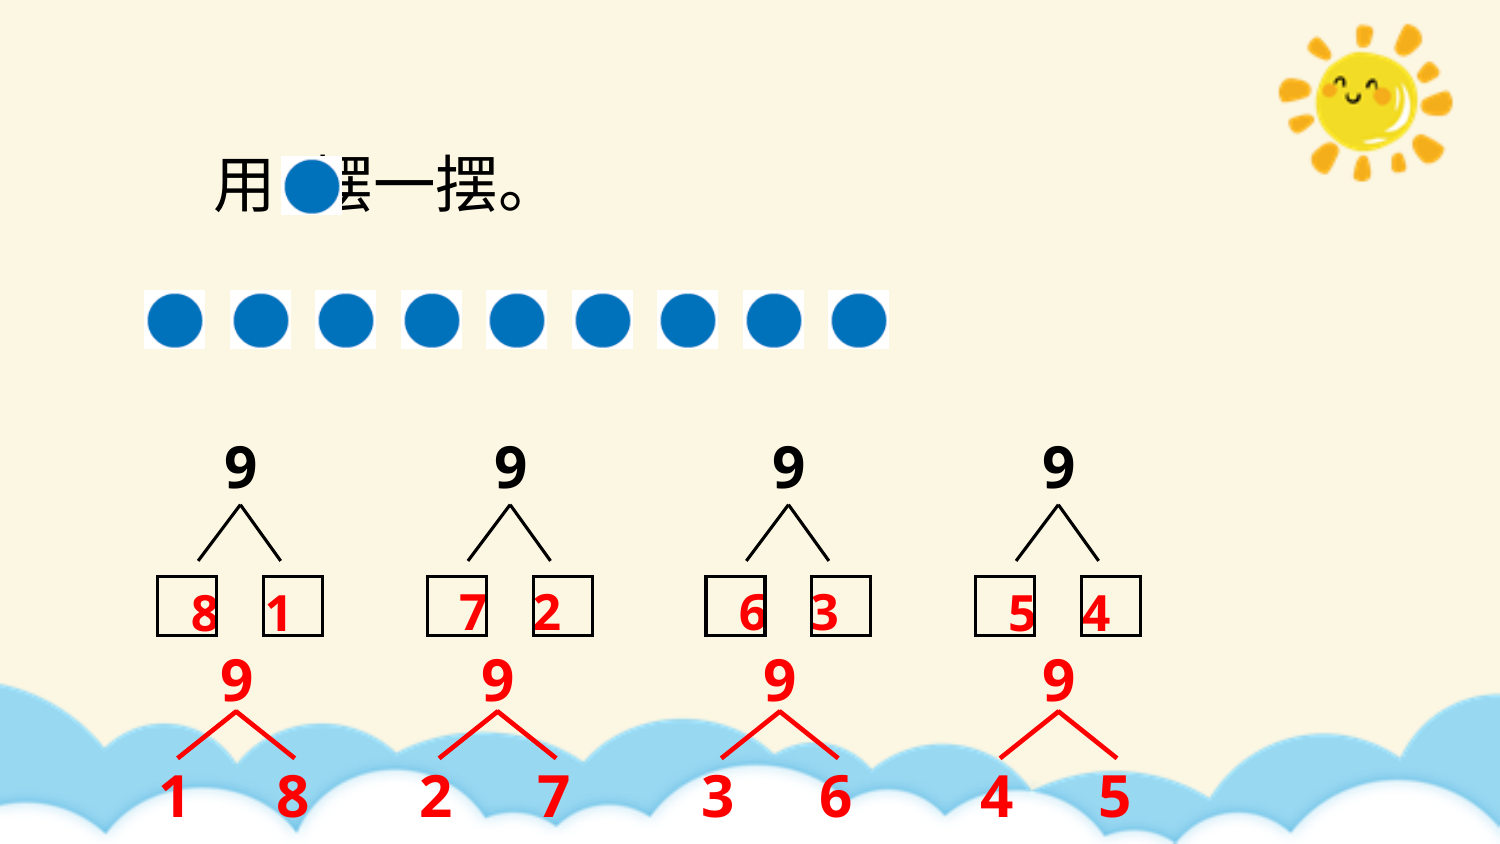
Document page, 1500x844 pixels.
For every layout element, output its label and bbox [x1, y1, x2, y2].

text_box [157, 422, 323, 634]
text_box [662, 635, 891, 838]
text_box [427, 422, 593, 634]
text_box [380, 635, 609, 838]
text_box [975, 422, 1141, 634]
text_box [198, 137, 1139, 229]
text_box [118, 635, 348, 838]
text_box [705, 422, 871, 634]
text_box [941, 635, 1170, 838]
picture [0, 0, 1500, 844]
